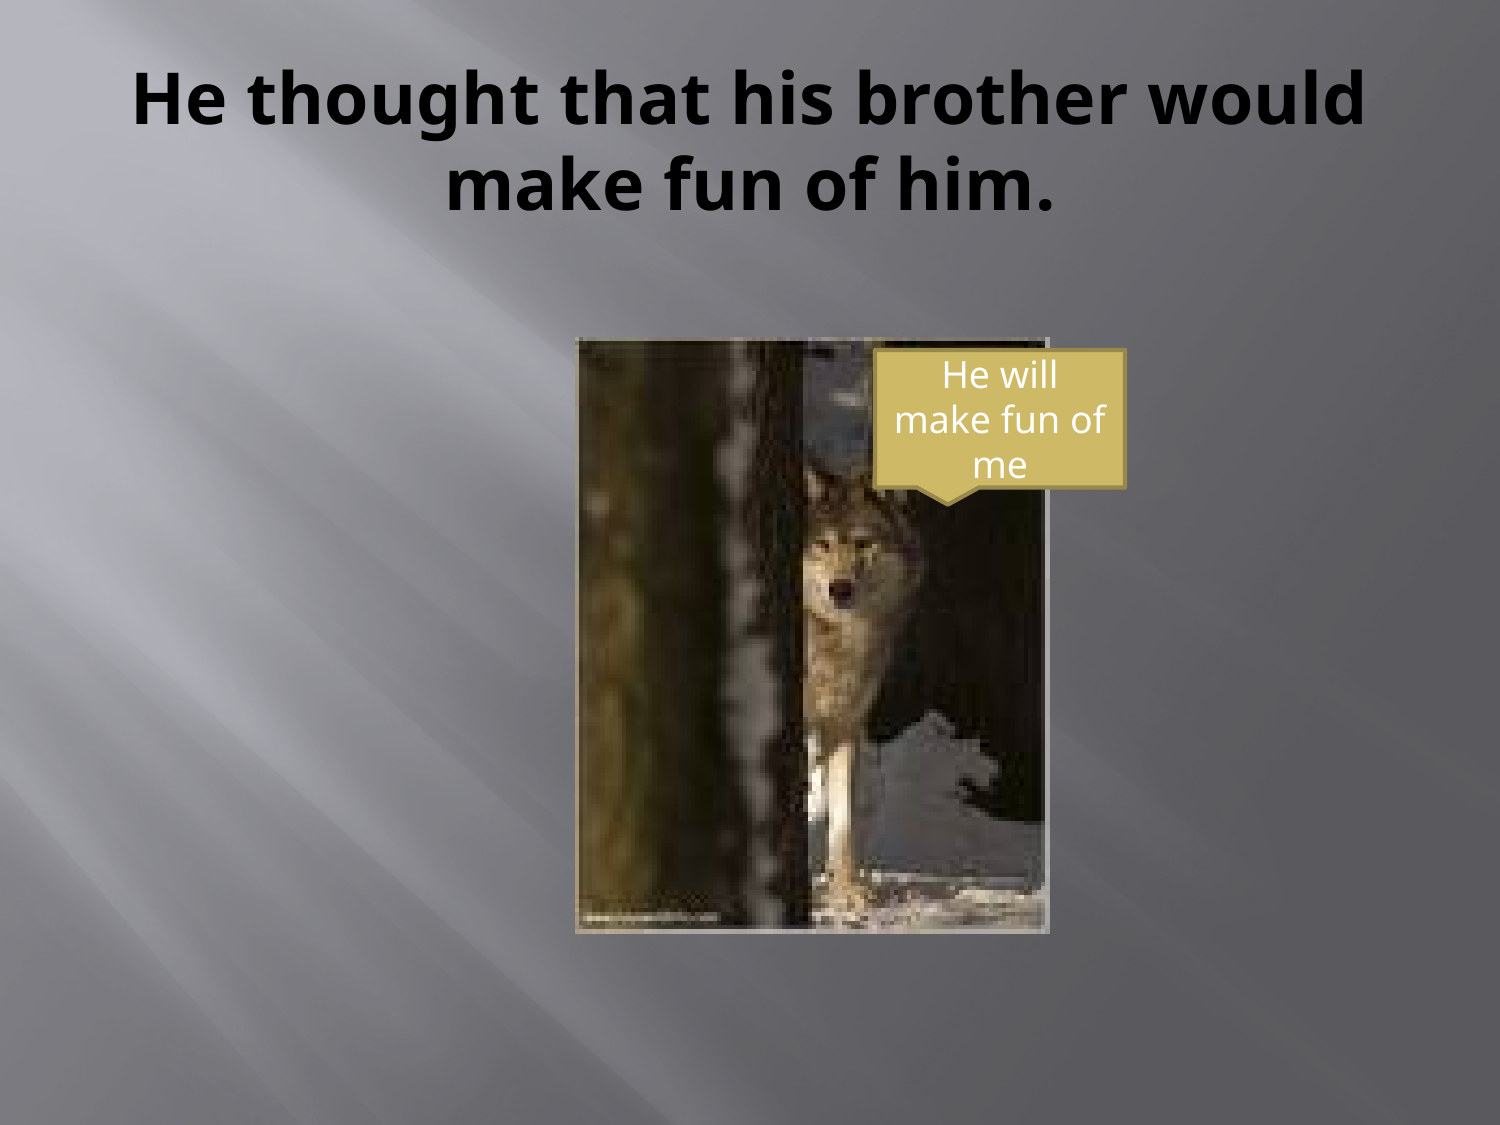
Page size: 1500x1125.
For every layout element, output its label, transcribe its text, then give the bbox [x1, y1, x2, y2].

picture [574, 337, 1051, 934]
title He thought that his brother would make fun of him. [75, 45, 1425, 233]
text_box He will make fun of me [1067, 347, 1128, 490]
